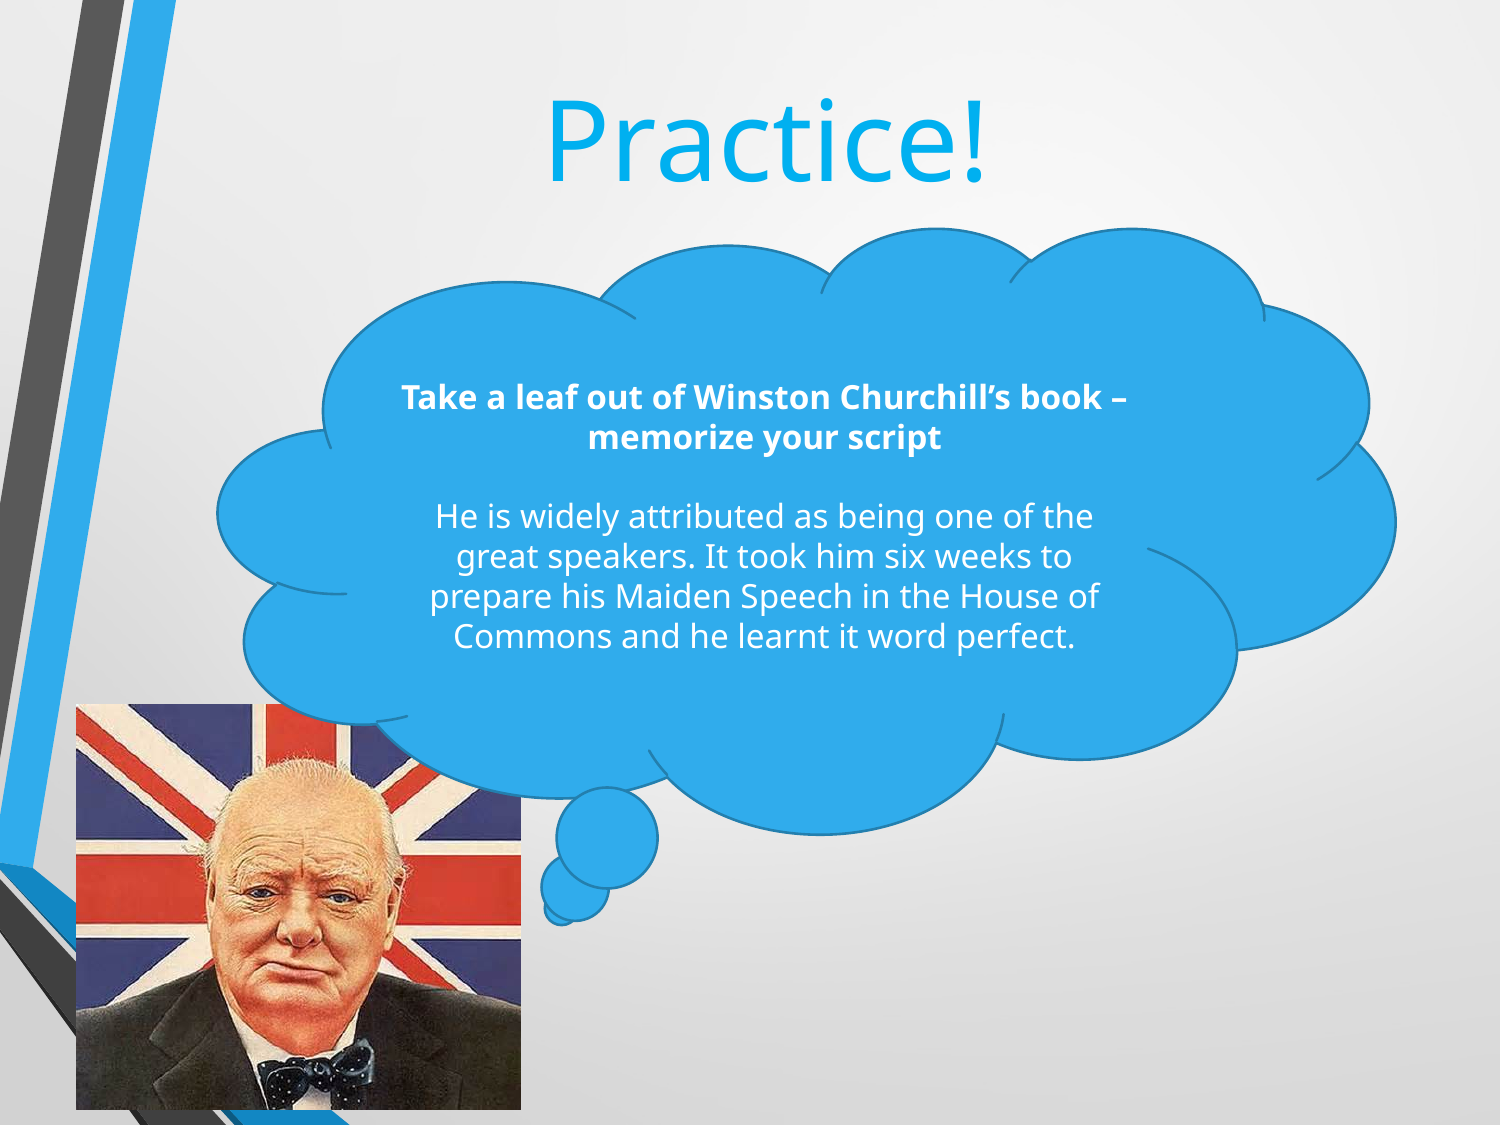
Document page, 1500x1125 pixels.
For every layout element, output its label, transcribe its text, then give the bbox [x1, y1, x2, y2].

picture [76, 703, 521, 1110]
text_box Take a leaf out of Winston Churchill’s book – memorize your script He is widely attributed as being one of the great speakers. It took him six weeks to prepare his Maiden Speech in the House of Commons and he learnt it word perfect. [216, 227, 1397, 927]
title Practice! [172, 42, 1360, 230]
